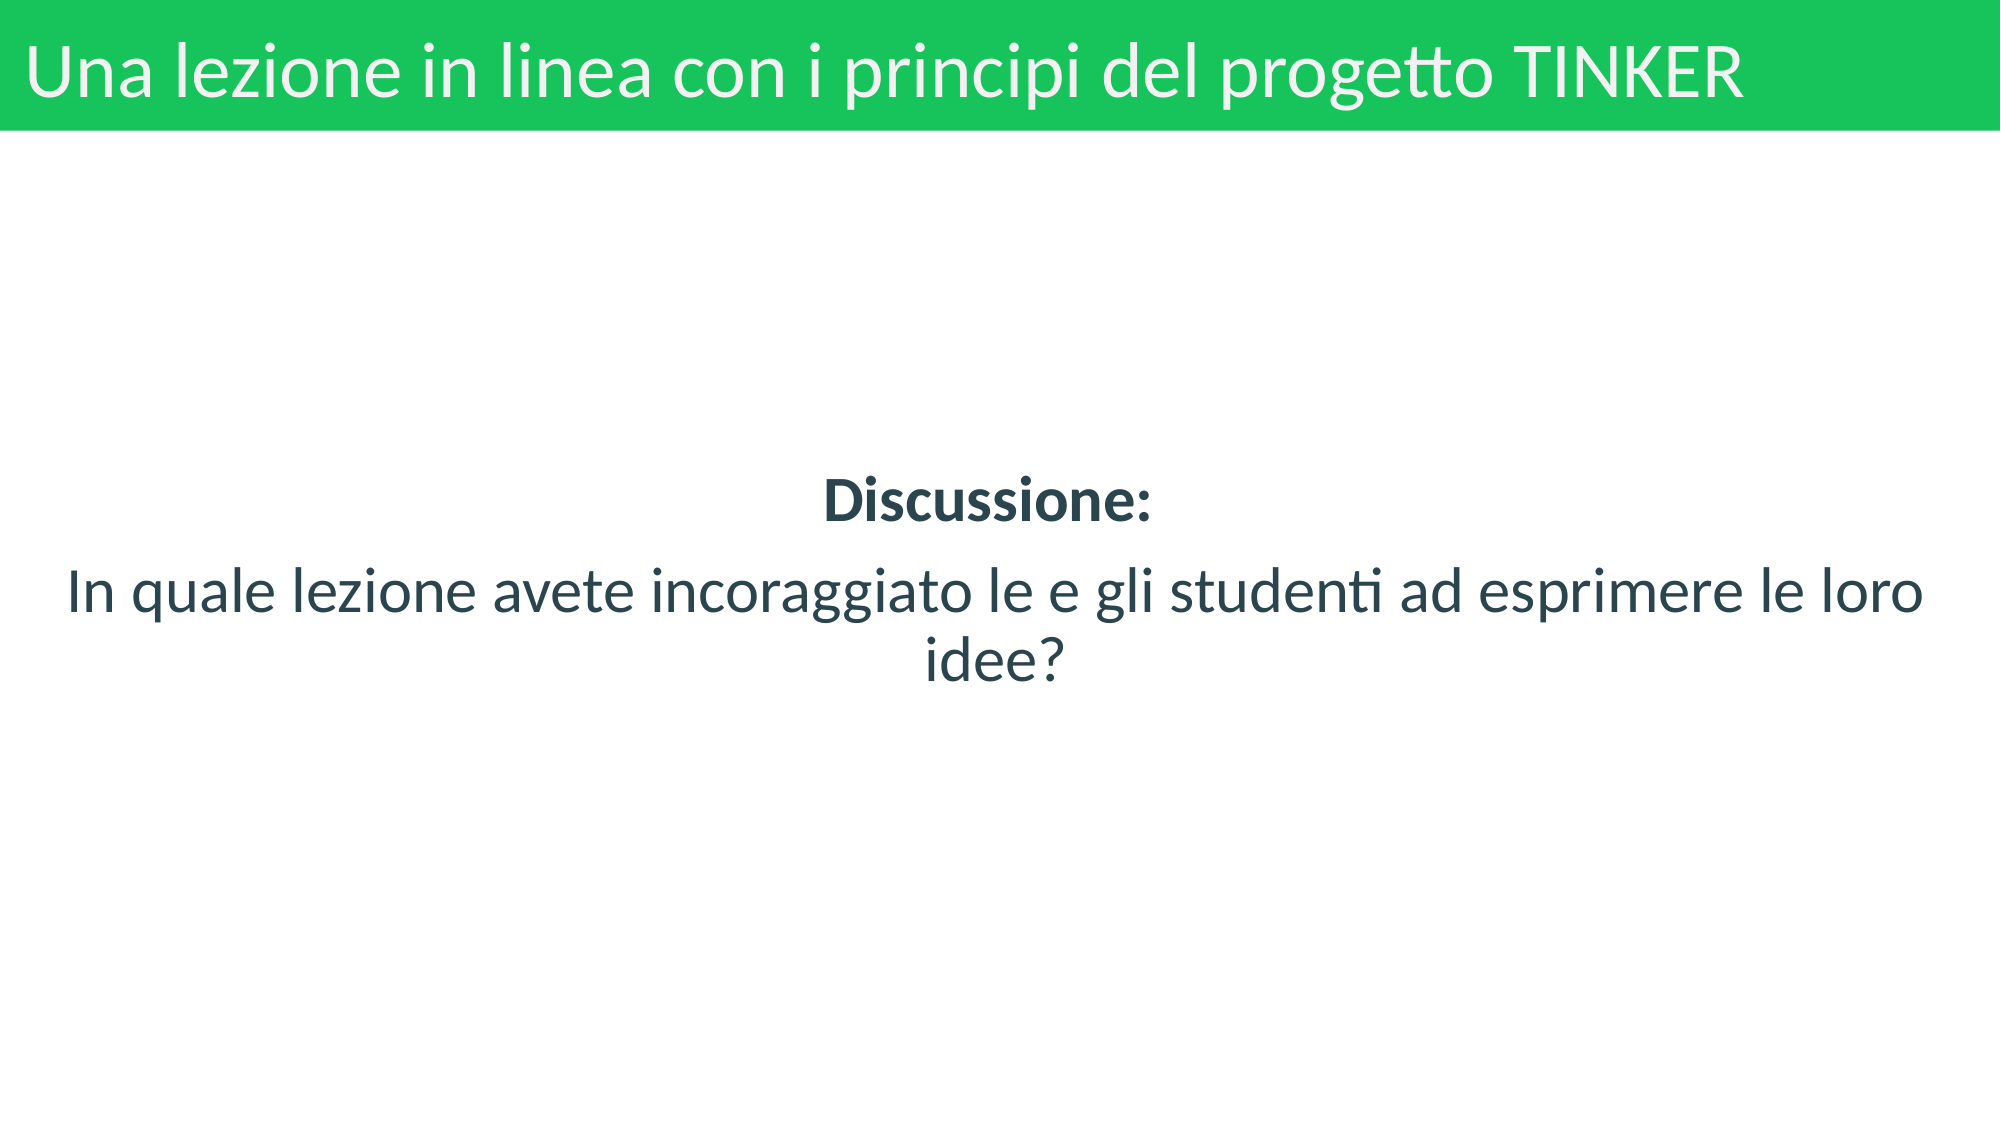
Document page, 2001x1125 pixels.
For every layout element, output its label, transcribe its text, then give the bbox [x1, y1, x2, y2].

title Una lezione in linea con i principi del progetto TINKER [16, 13, 1976, 131]
list Discussione: In quale lezione avete incoraggiato le e gli studenti ad esprimere le loro idee? [16, 144, 1976, 1108]
